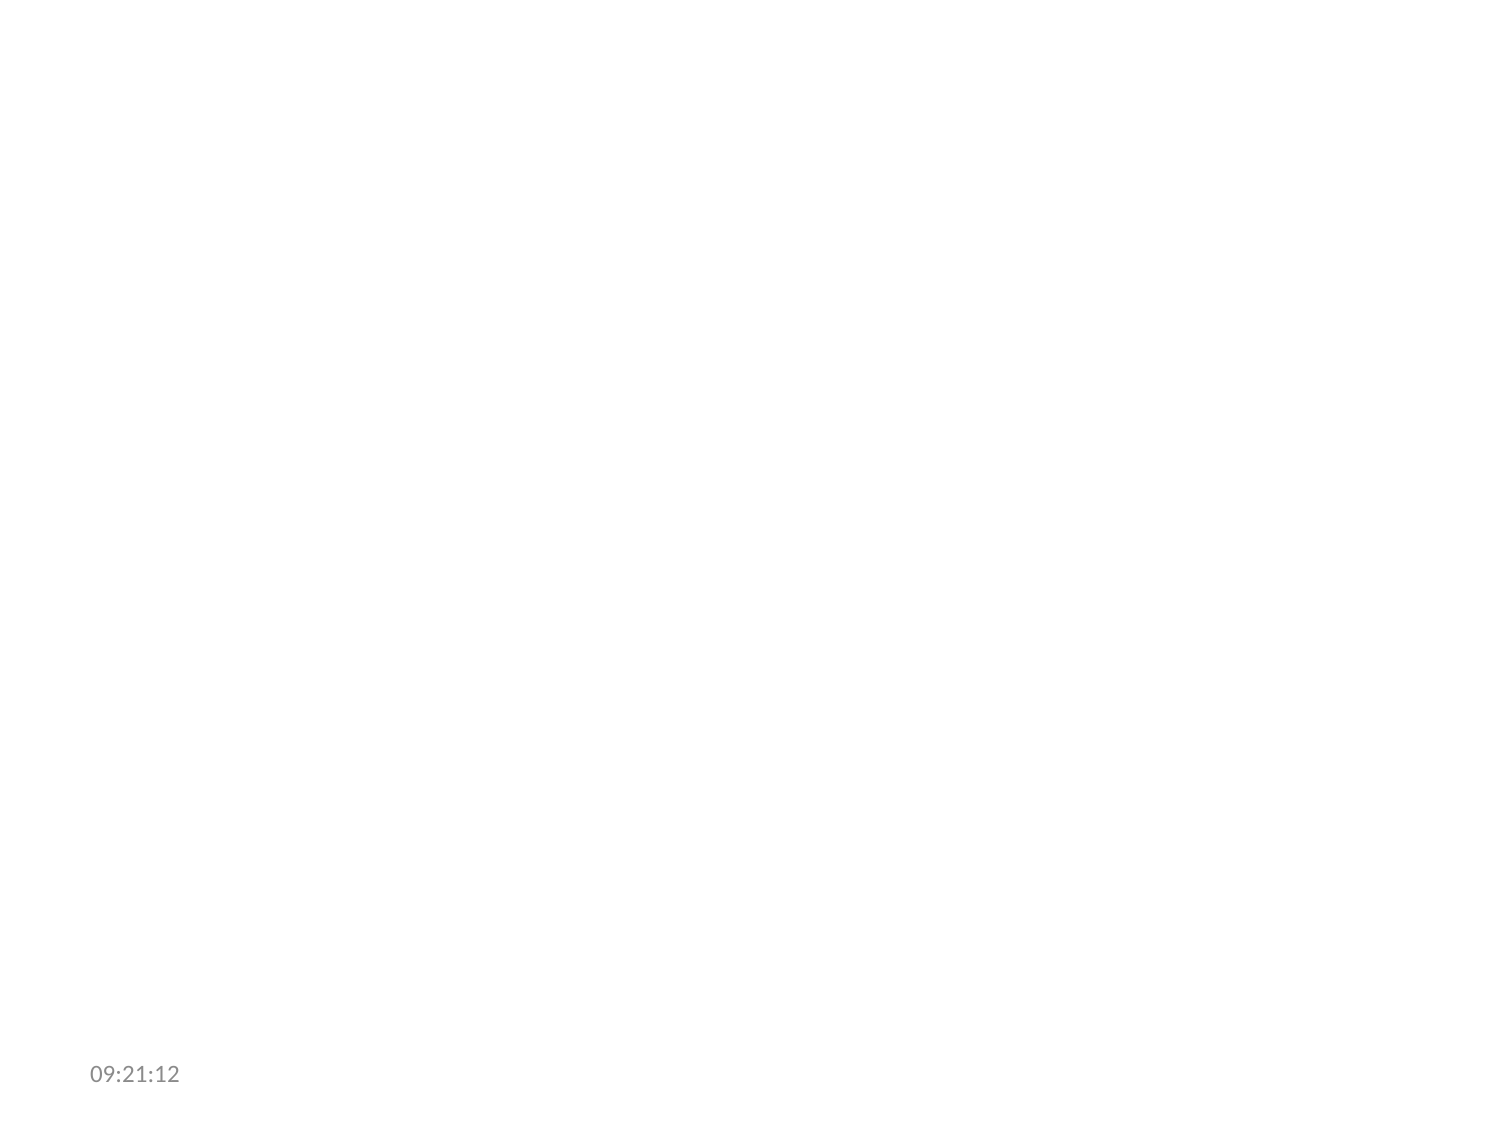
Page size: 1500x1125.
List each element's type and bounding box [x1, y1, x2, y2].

slide_number [75, 1042, 425, 1103]
